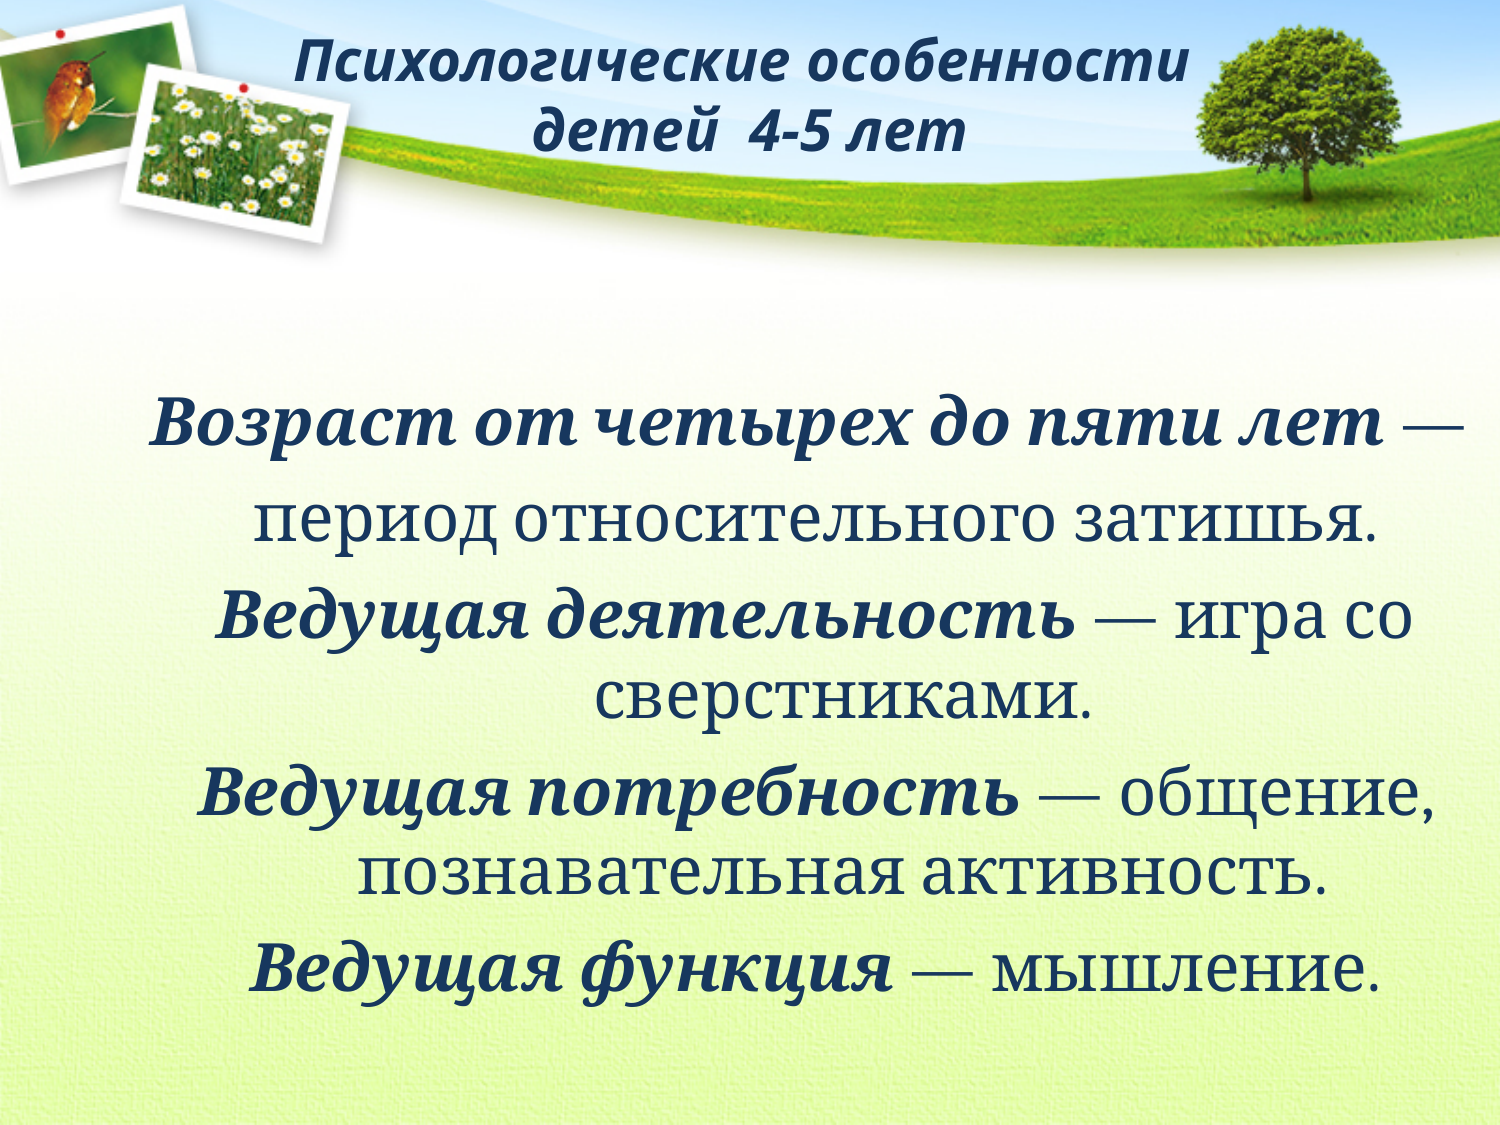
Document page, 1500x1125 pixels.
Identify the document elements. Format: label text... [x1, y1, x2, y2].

subtitle Возраст от четырех до пяти лет — период относительного затишья. Ведущая деятельность — игра со сверстниками. Ведущая потребность — общение, познавательная активность. Ведущая функция — мышление. [129, 290, 1500, 1093]
title Психологические особенности детей 4-5 лет [75, 0, 1425, 220]
picture [0, 0, 1500, 1125]
